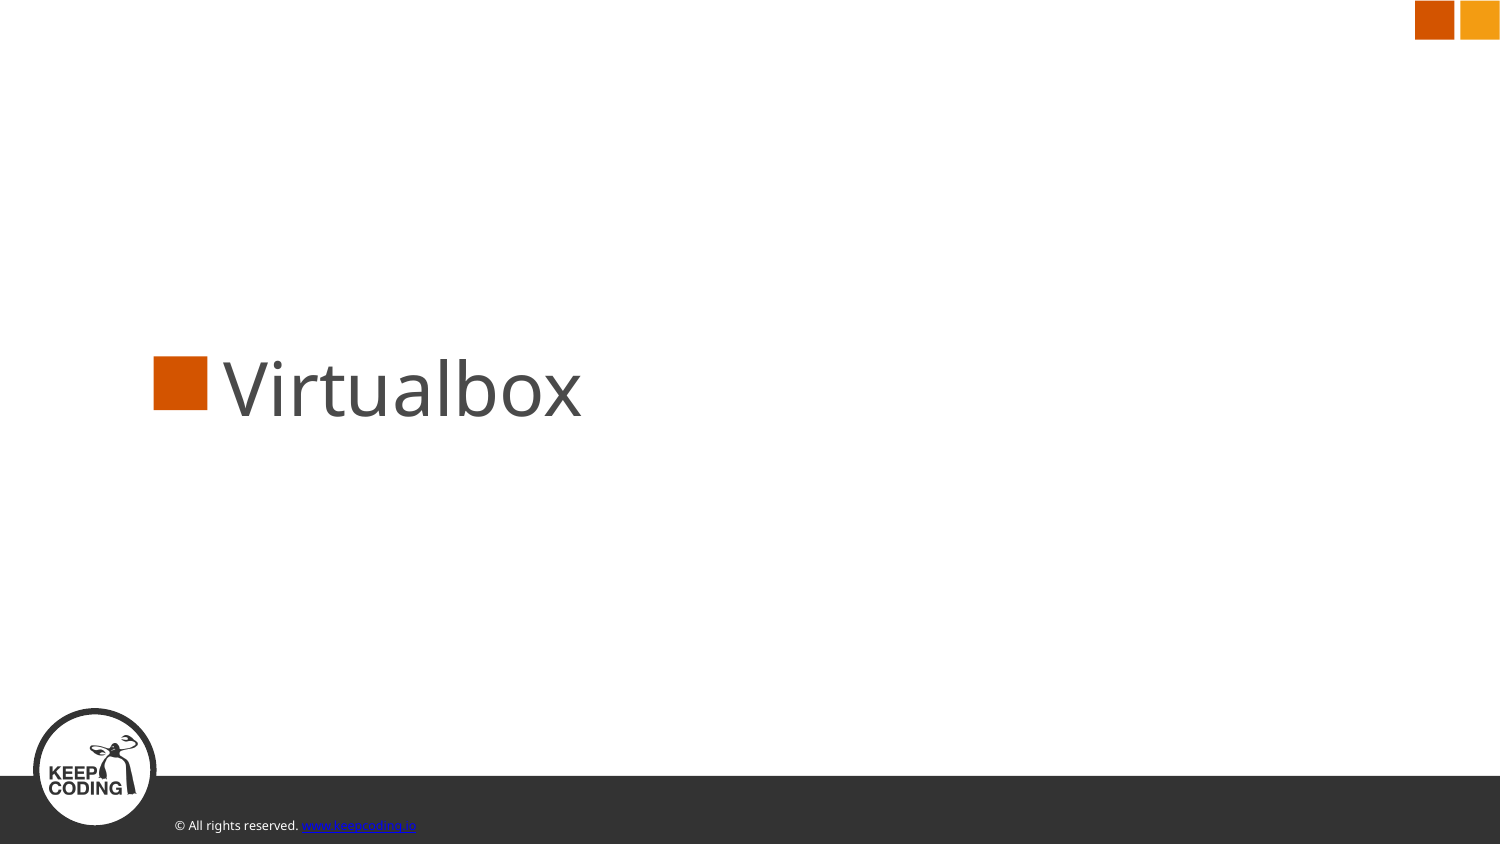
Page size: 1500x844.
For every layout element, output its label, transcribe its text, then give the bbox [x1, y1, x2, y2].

title Virtualbox [215, 332, 1442, 446]
picture [49, 735, 138, 795]
